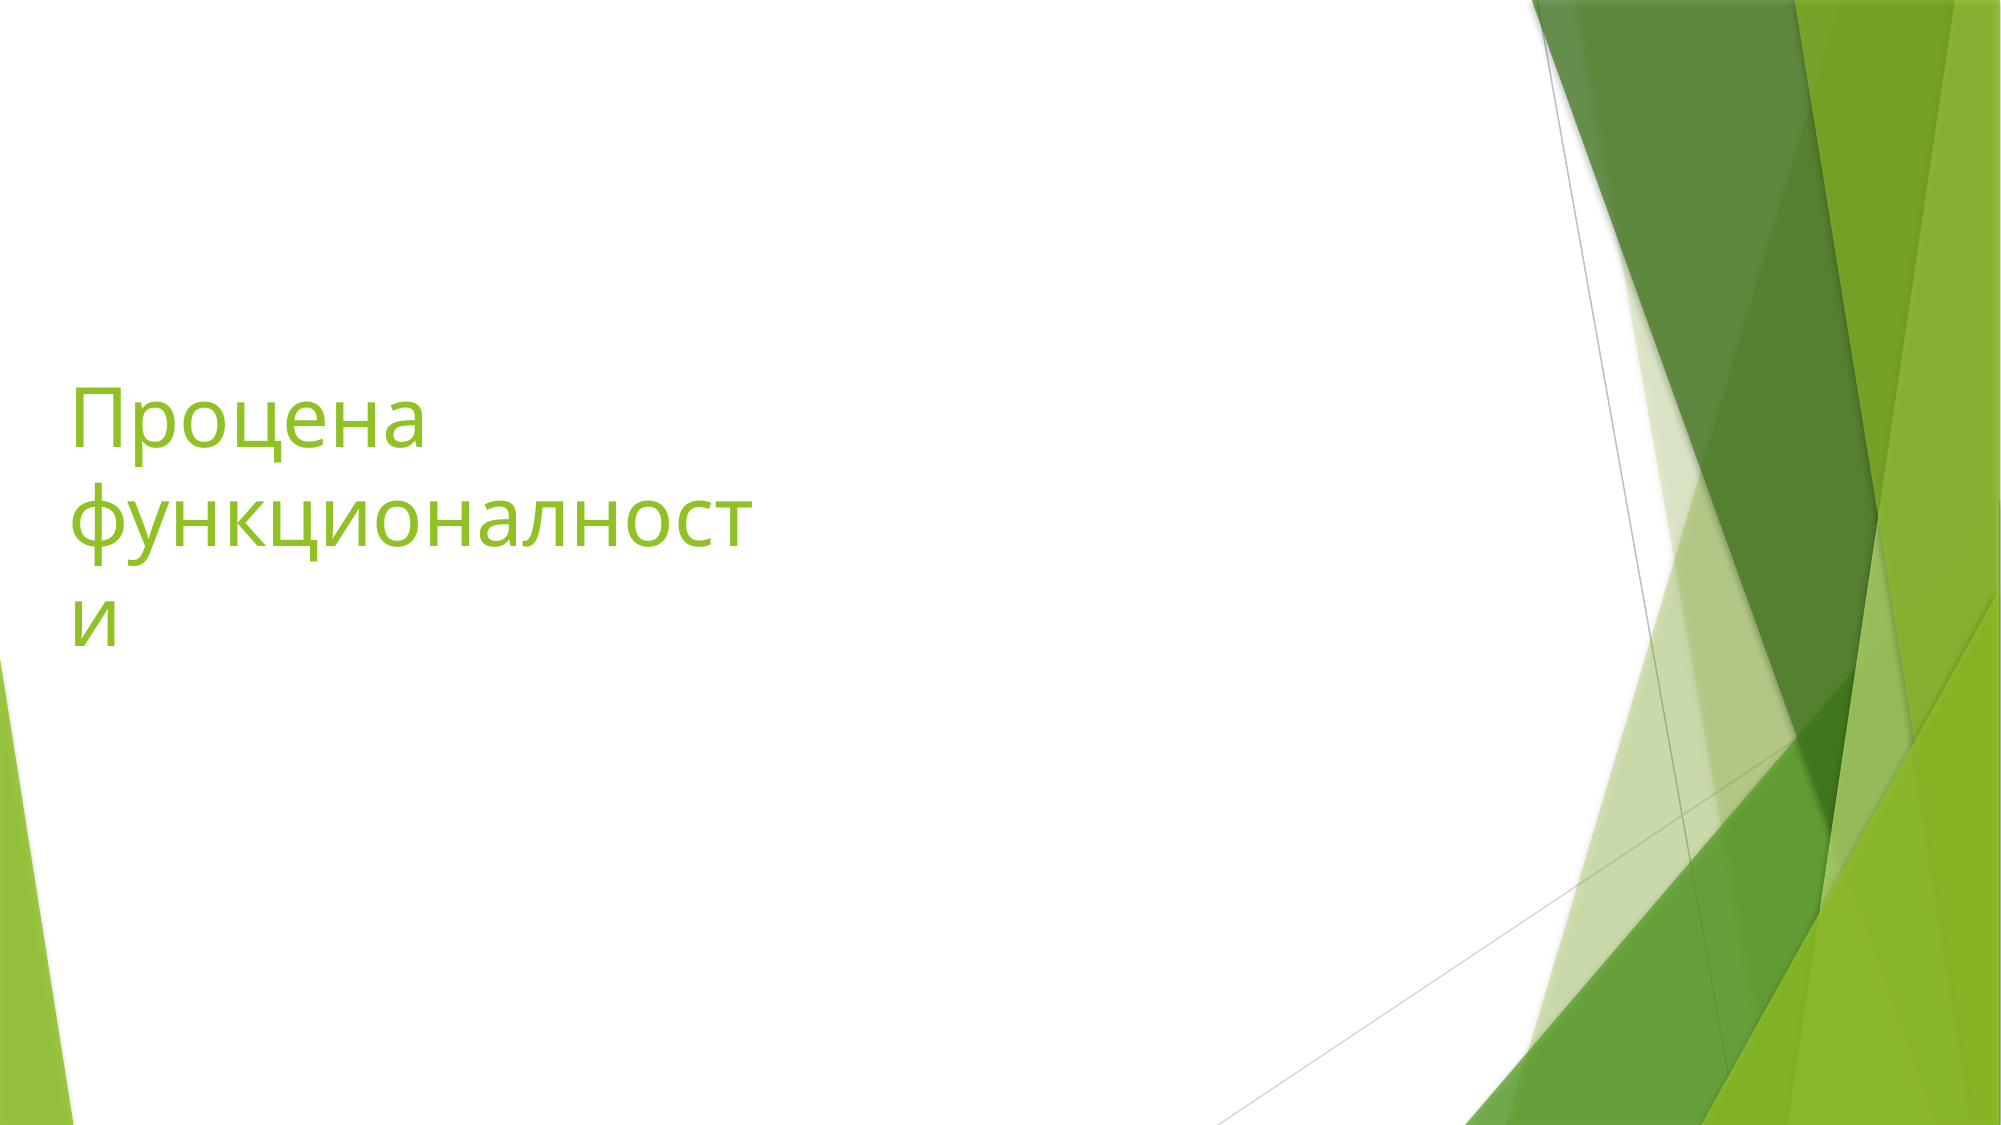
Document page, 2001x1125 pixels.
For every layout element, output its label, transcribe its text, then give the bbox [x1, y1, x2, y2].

title Процена функционалности [53, 356, 790, 573]
